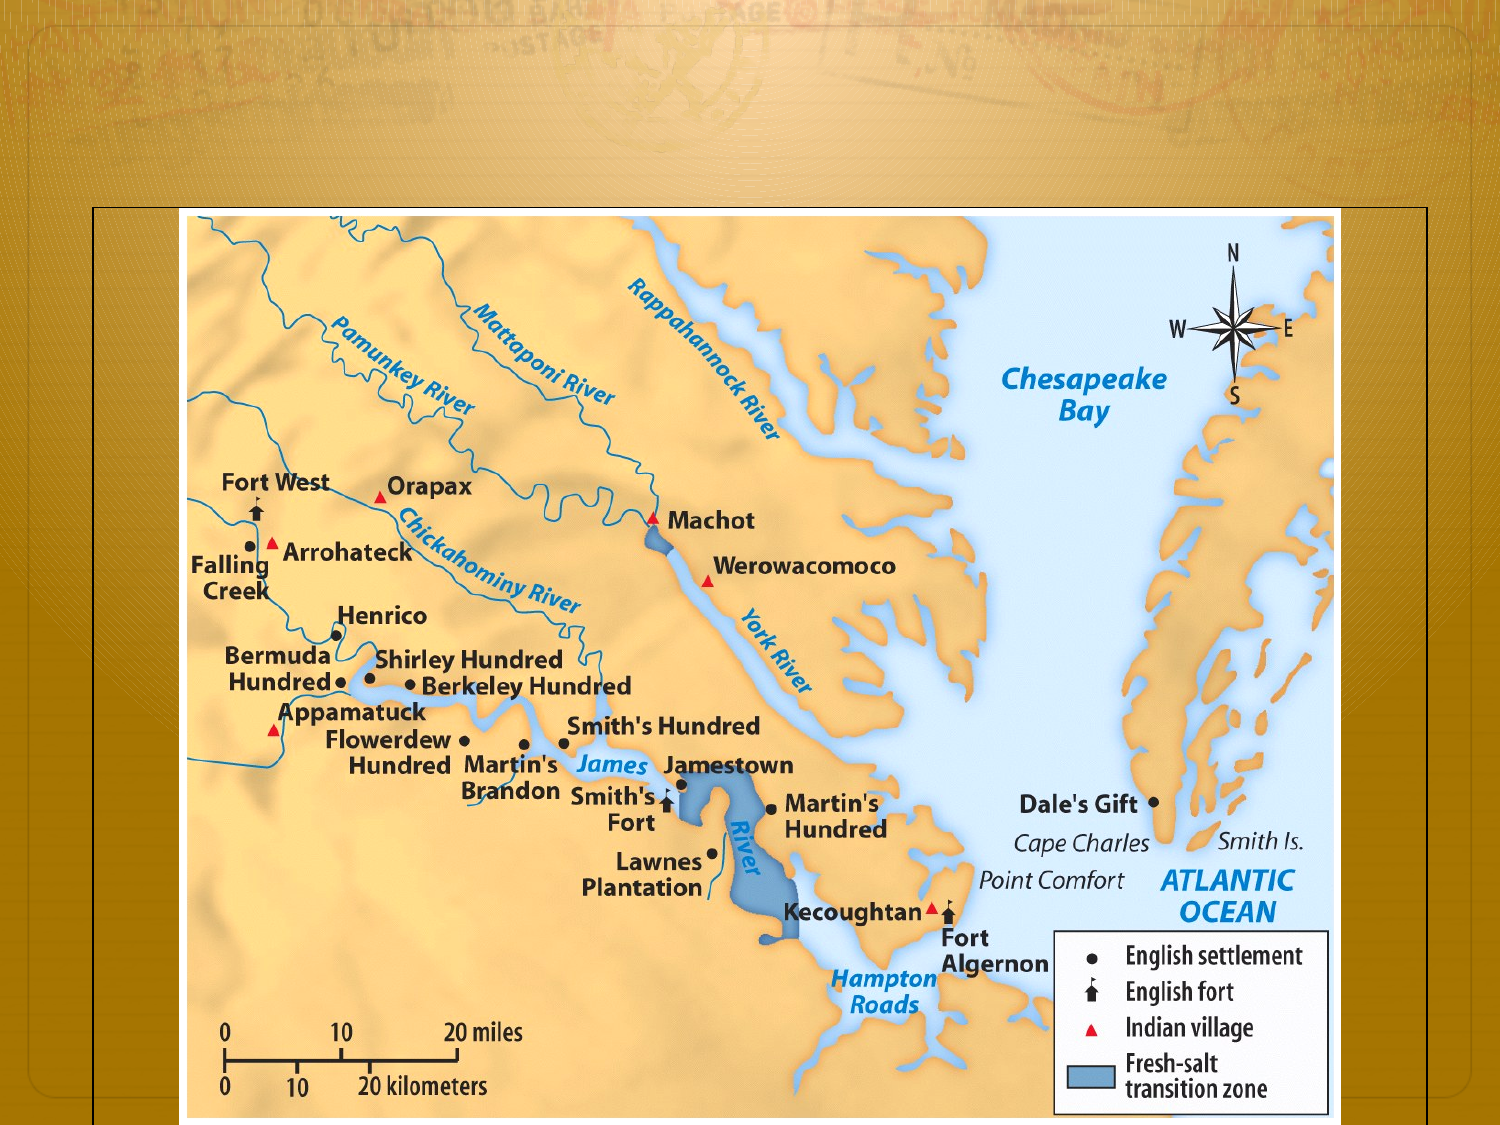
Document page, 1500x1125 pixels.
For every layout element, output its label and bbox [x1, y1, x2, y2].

list [93, 208, 1427, 1125]
picture [0, 0, 1500, 1125]
